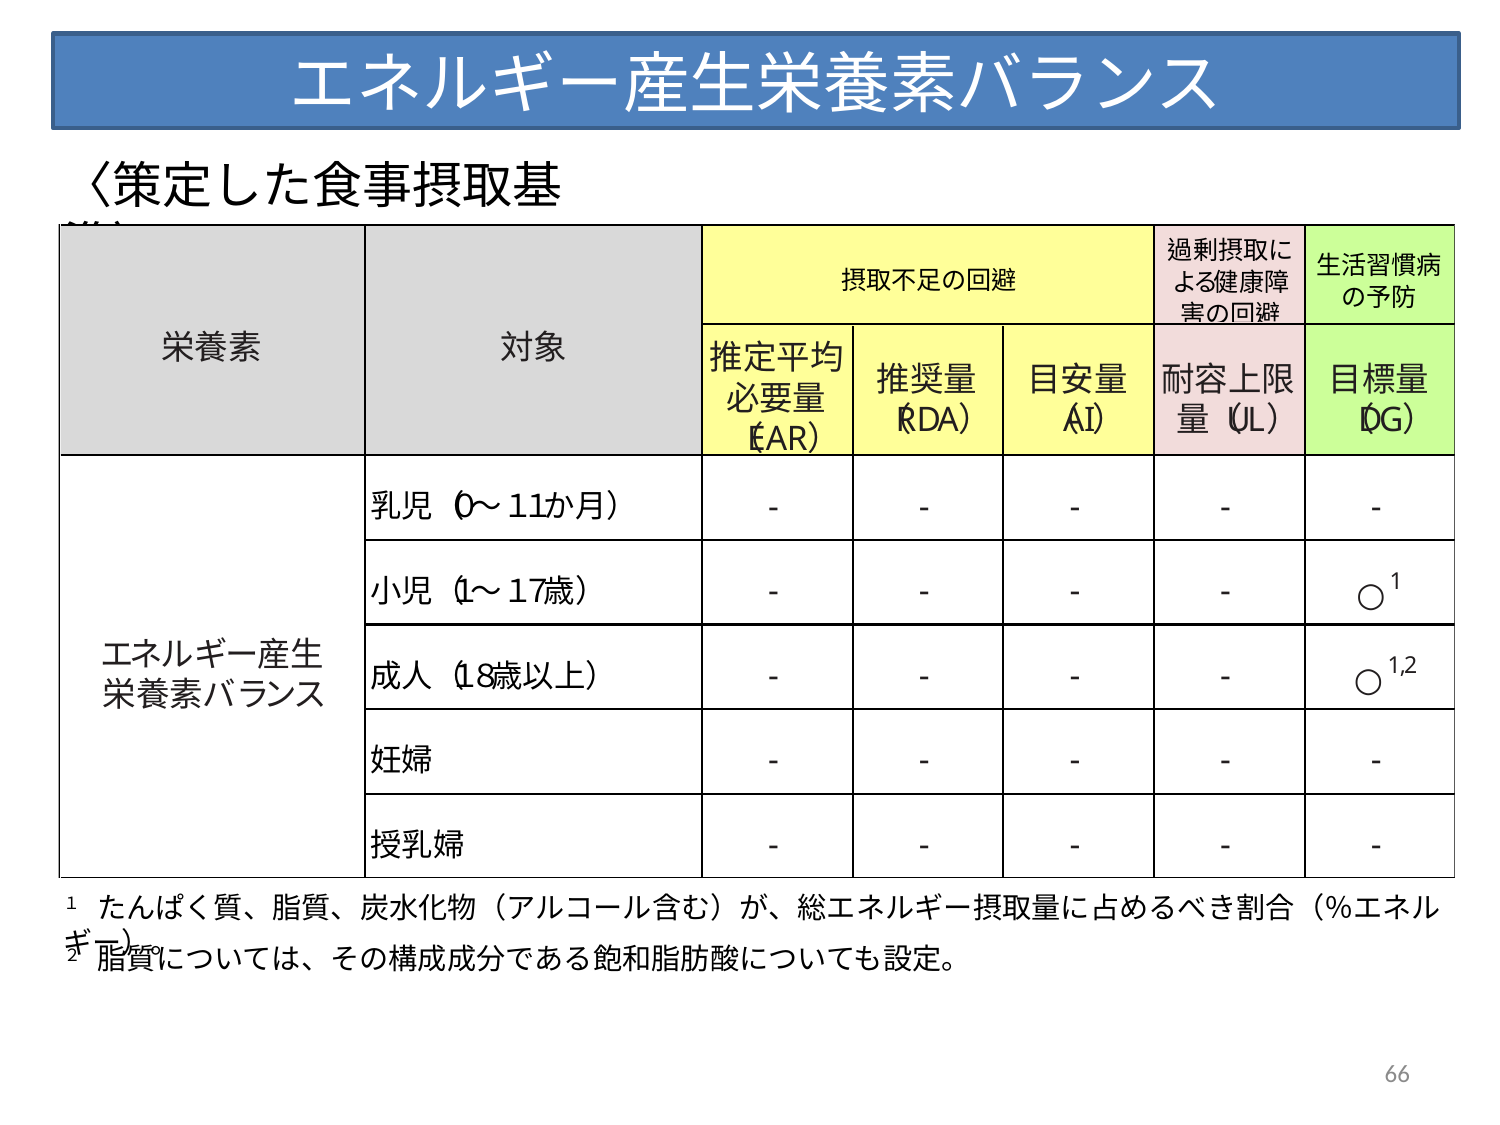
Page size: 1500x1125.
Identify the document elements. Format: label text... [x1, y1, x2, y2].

slide_number 66 [1074, 1042, 1425, 1103]
text_box 〈策定した食事摂取基準〉 [47, 146, 651, 282]
text_box ２ 脂質については、その構成成分である飽和脂肪酸についても設定。 [48, 933, 1477, 983]
text_box エネルギー産生栄養素バランス [51, 31, 1461, 130]
text_box １ たんぱく質、脂質、炭水化物（アルコール含む）が、総エネルギー摂取量に占めるべき割合（％エネルギー）。 [48, 882, 1476, 933]
picture [58, 223, 1459, 882]
